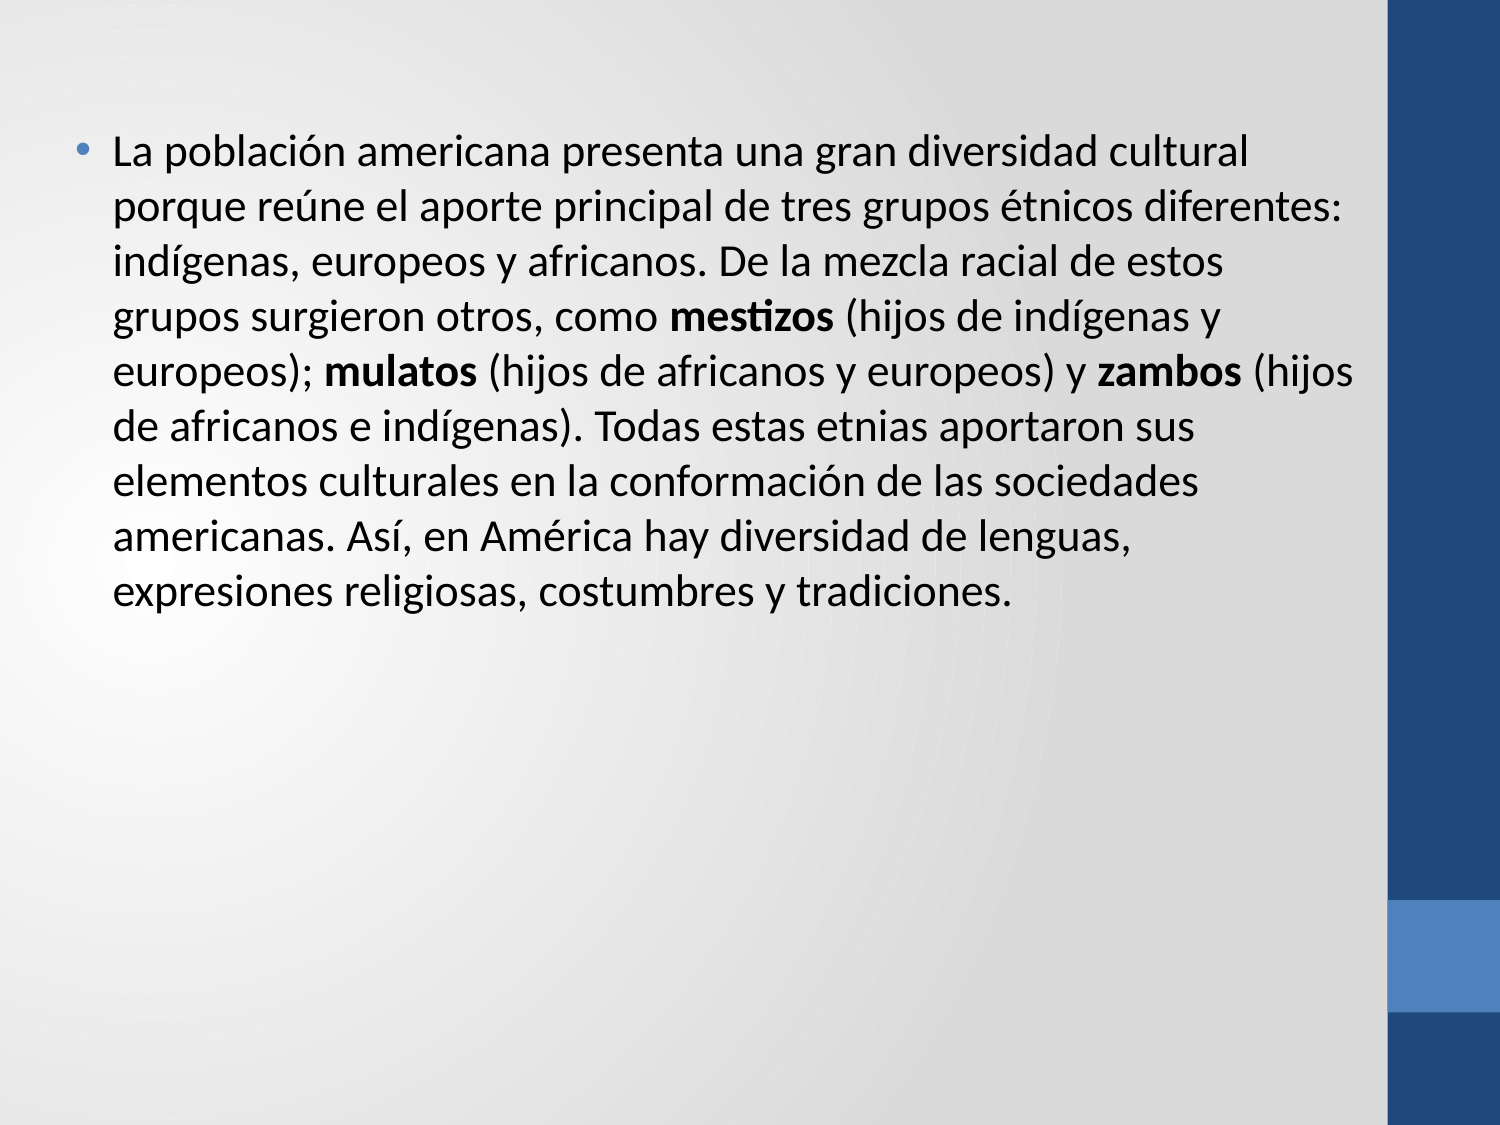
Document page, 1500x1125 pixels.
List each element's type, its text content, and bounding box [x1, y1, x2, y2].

list La población americana presenta una gran diversidad cultural porque reúne el aporte principal de tres grupos étnicos diferentes: indígenas, europeos y africanos. De la mezcla racial de estos grupos surgieron otros, como mestizos (hijos de indígenas y europeos); mulatos (hijos de africanos y europeos) y zambos (hijos de africanos e indígenas). Todas estas etnias aportaron sus elementos culturales en la conformación de las sociedades americanas. Así, en América hay diversidad de lenguas, expresiones religiosas, costumbres y tradiciones. [41, 113, 1377, 902]
